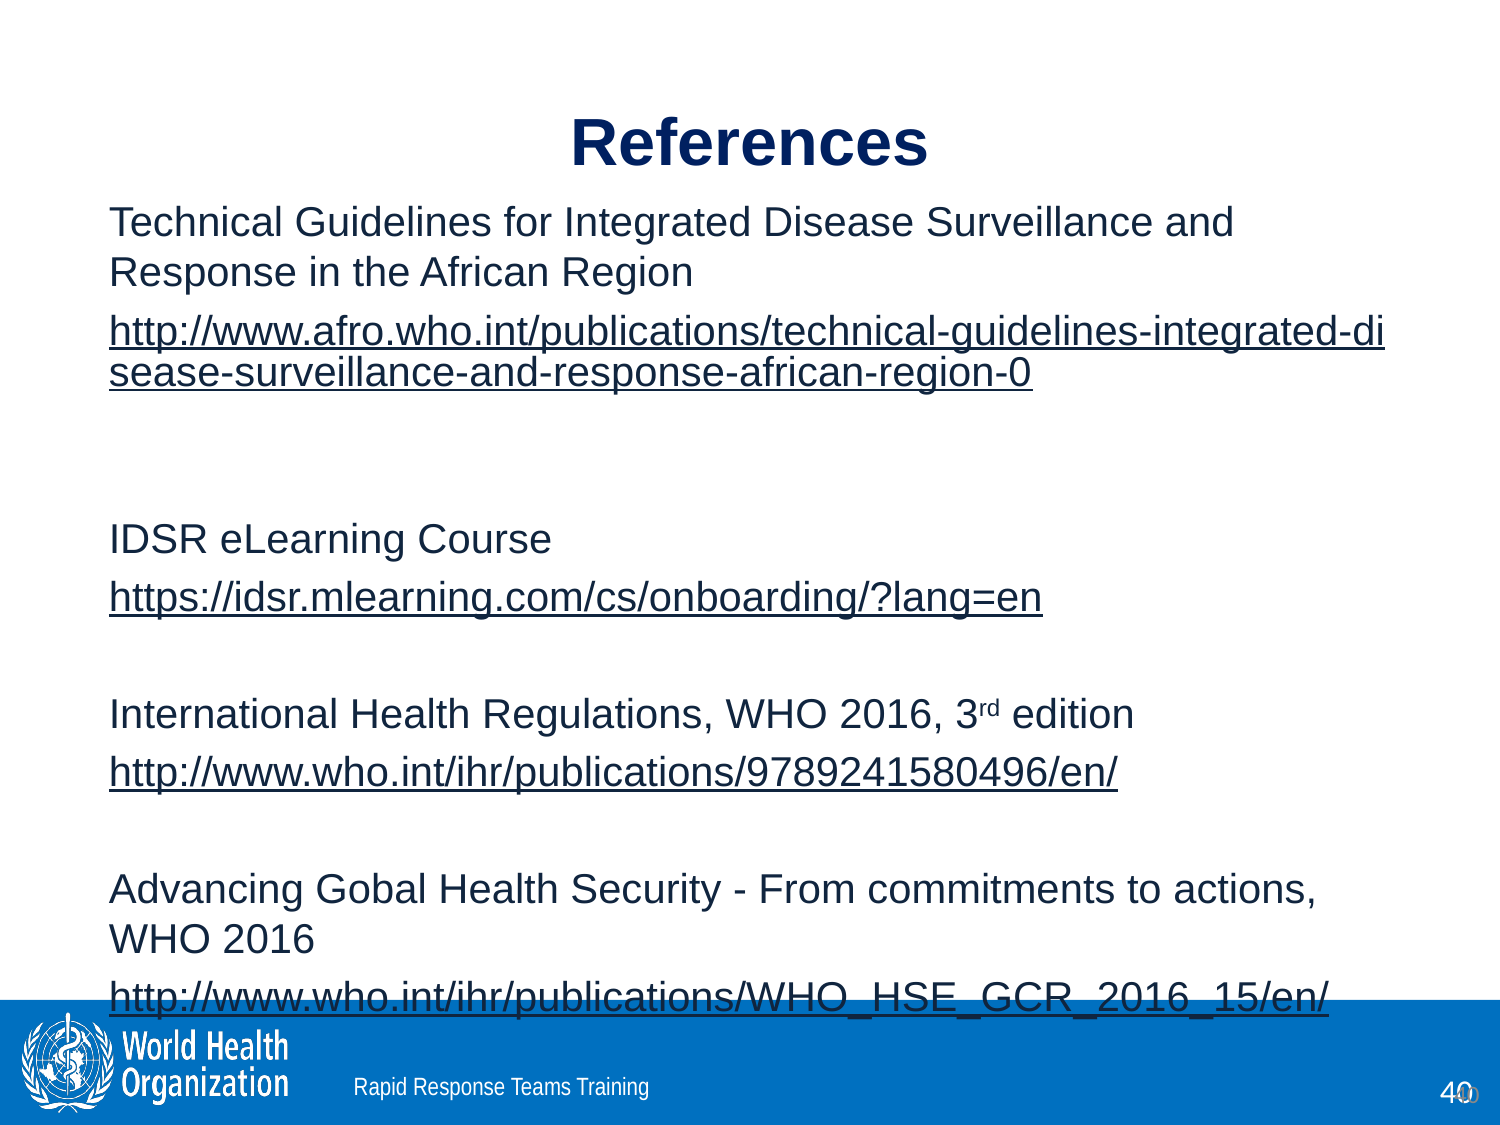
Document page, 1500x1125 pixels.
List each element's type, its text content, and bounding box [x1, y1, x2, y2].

title References [75, 45, 1425, 233]
picture [21, 1012, 288, 1113]
list Technical Guidelines for Integrated Disease Surveillance and Response in the African Region http://www.afro.who.int/publications/technical-guidelines-integrated-disease-surveillance-and-response-african-region-0 IDSR eLearning Course https://idsr.mlearning.com/cs/onboarding/?lang=en International Health Regulations, WHO 2016, 3rd edition http://www.who.int/ihr/publications/9789241580496/en/ Advancing Gobal Health Security - From commitments to actions, WHO 2016 http://www.who.int/ihr/publications/WHO_HSE_GCR_2016_15/en/ [93, 187, 1407, 977]
slide_number 40 [1394, 1063, 1495, 1124]
